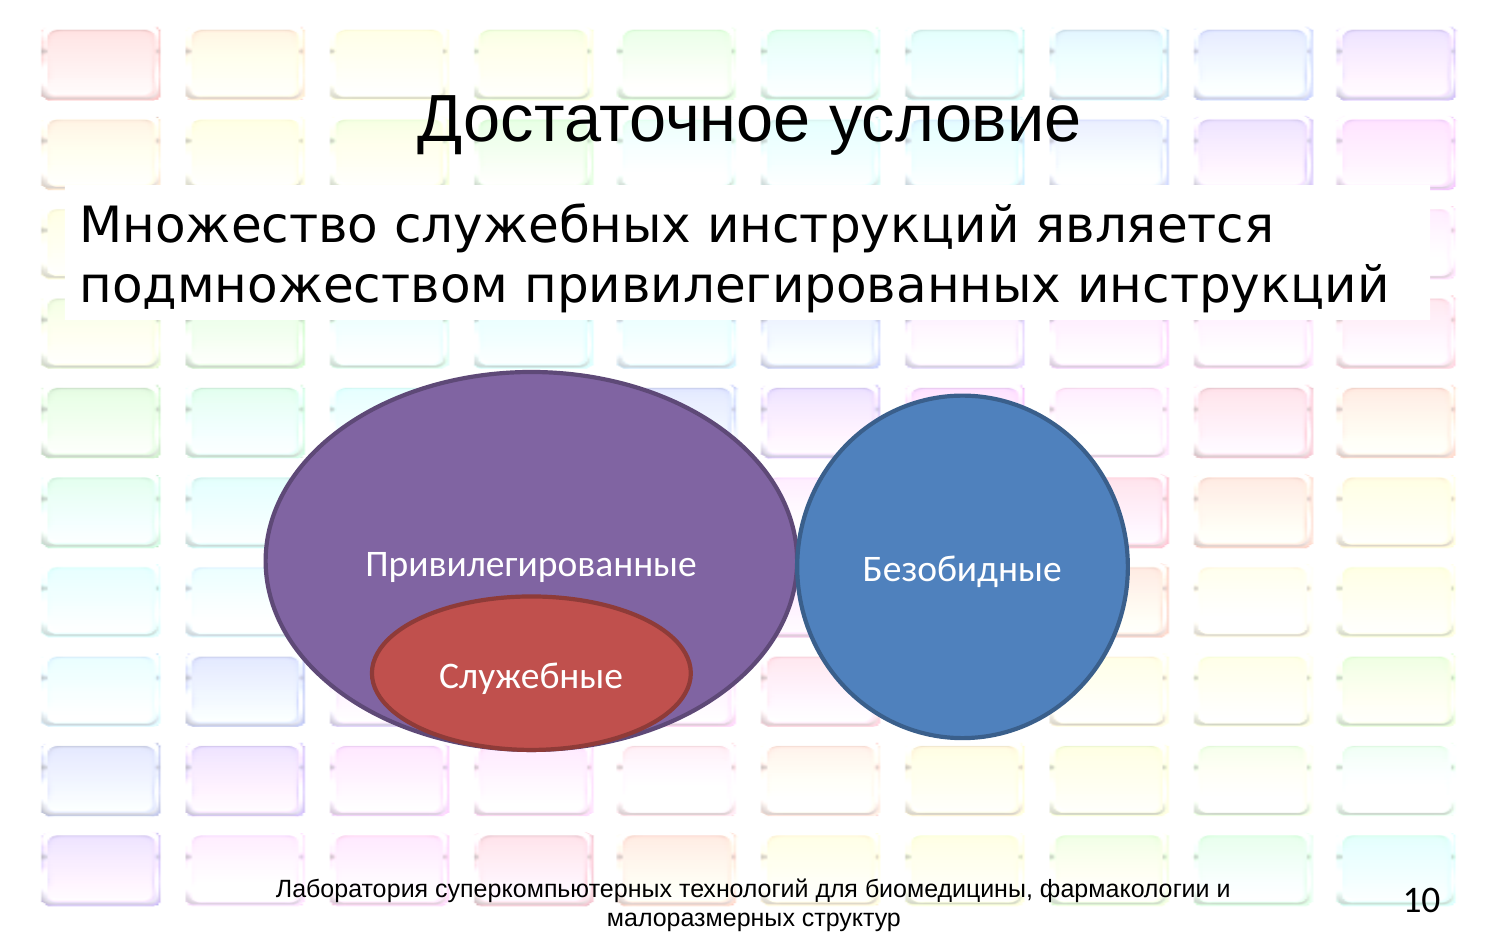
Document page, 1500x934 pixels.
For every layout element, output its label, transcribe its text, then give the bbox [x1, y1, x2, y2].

text_box Привилегированные [265, 371, 797, 745]
text_box Лаборатория суперкомпьютерных технологий для биомедицины, фармакологии и малоразмерных структур [171, 864, 1338, 915]
picture [0, 0, 1500, 933]
text_box Безобидные [797, 395, 1128, 739]
text_box Множество служебных инструкций является подмножеством привилегированных инструкций [64, 185, 1431, 320]
text_box Служебные [371, 596, 691, 750]
text_box 10 [1387, 868, 1473, 918]
text_box Достаточное условие [75, 37, 1425, 193]
